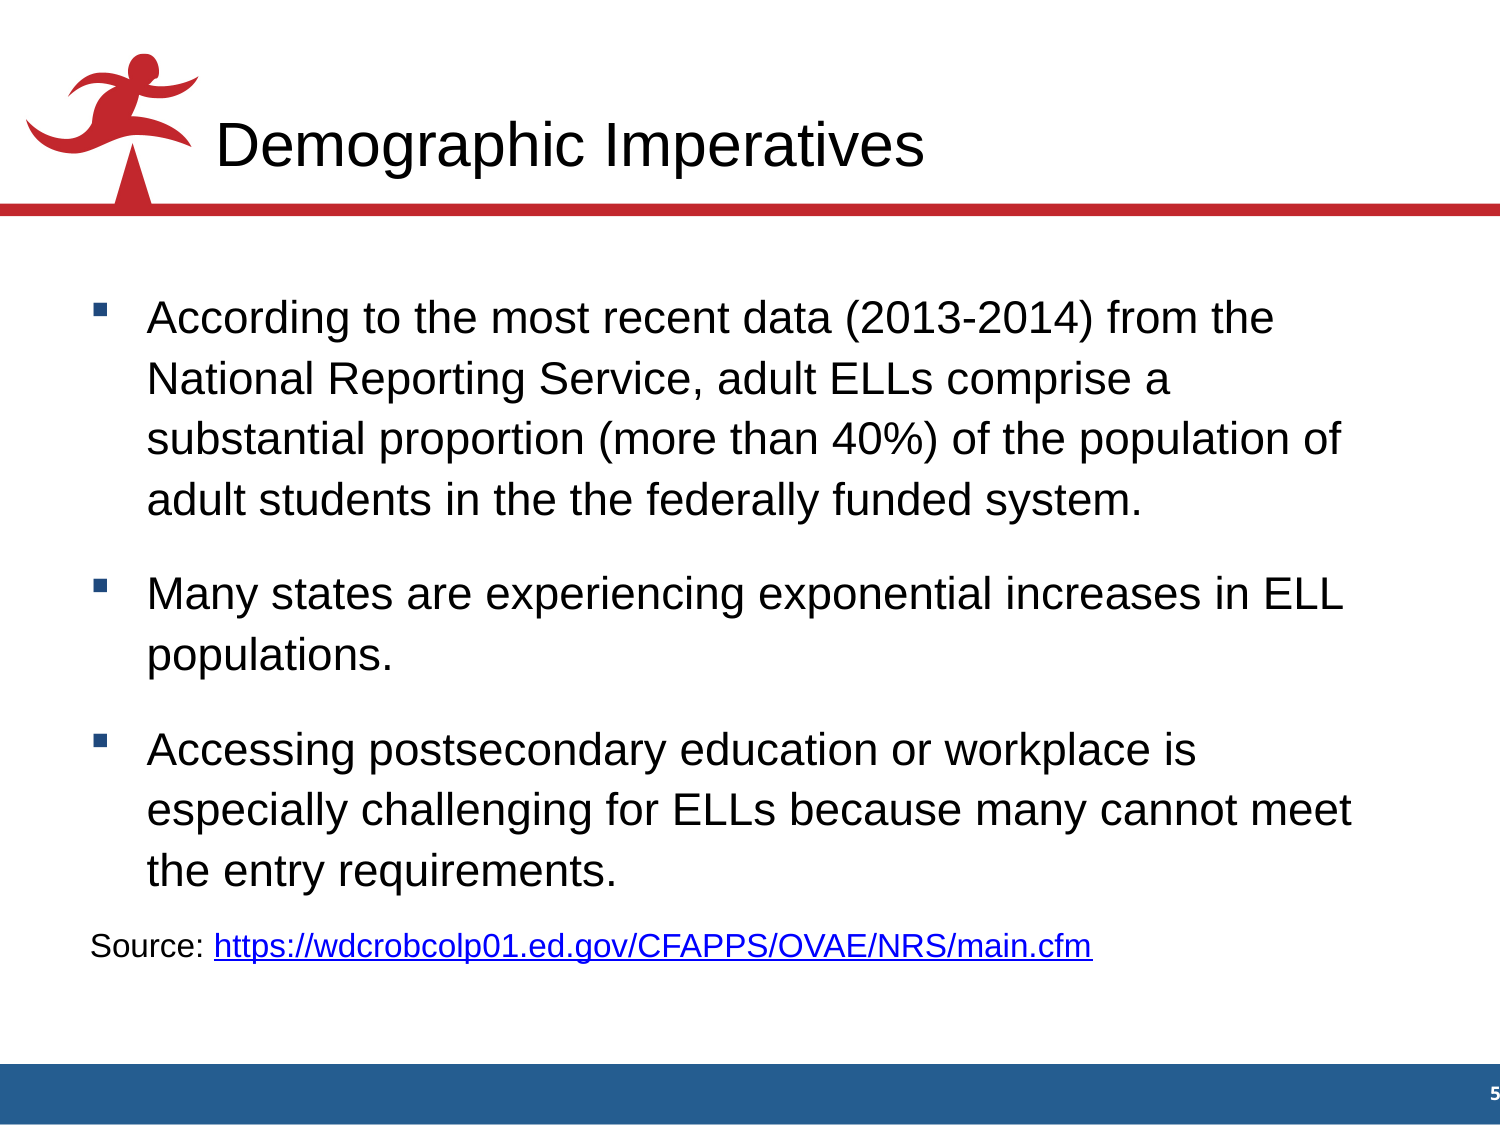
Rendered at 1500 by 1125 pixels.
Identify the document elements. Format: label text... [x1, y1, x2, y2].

title Demographic Imperatives [200, 37, 1363, 188]
list According to the most recent data (2013-2014) from the National Reporting Service, adult ELLs comprise a substantial proportion (more than 40%) of the population of adult students in the the federally funded system. Many states are experiencing exponential increases in ELL populations. Accessing postsecondary education or workplace is especially challenging for ELLs because many cannot meet the entry requirements. Source: https://wdcrobcolp01.ed.gov/CFAPPS/OVAE/NRS/main.cfm [75, 275, 1400, 949]
picture [0, 0, 1500, 1125]
